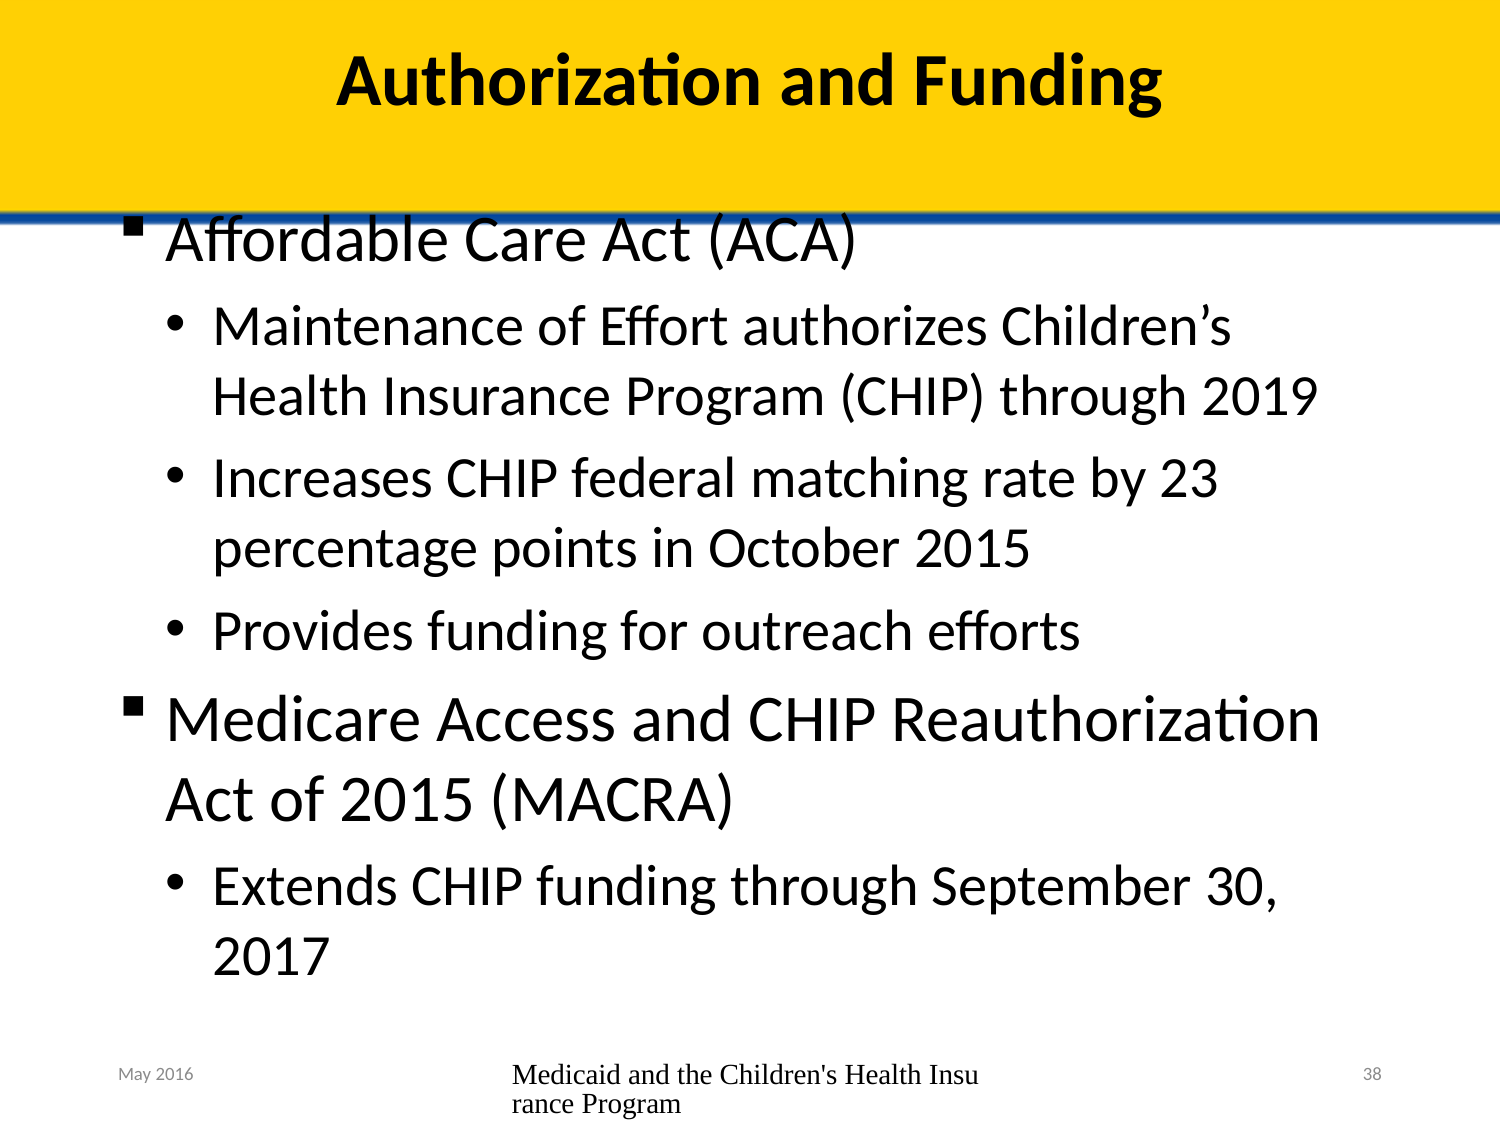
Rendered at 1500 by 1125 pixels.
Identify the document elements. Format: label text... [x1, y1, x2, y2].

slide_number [103, 1042, 441, 1103]
slide_number 38 [1059, 1042, 1397, 1103]
picture [0, 0, 1500, 1125]
title Authorization and Funding [103, 2, 1397, 161]
list Affordable Care Act (ACA) Maintenance of Effort authorizes Children’s Health Insurance Program (CHIP) through 2019 Increases CHIP federal matching rate by 23 percentage points in October 2015 Provides funding for outreach efforts Medicare Access and CHIP Reauthorization Act of 2015 (MACRA) Extends CHIP funding through September 30, 2017 [103, 186, 1397, 1014]
footer Medicaid and the Children's Health Insurance Program [496, 1042, 1004, 1103]
